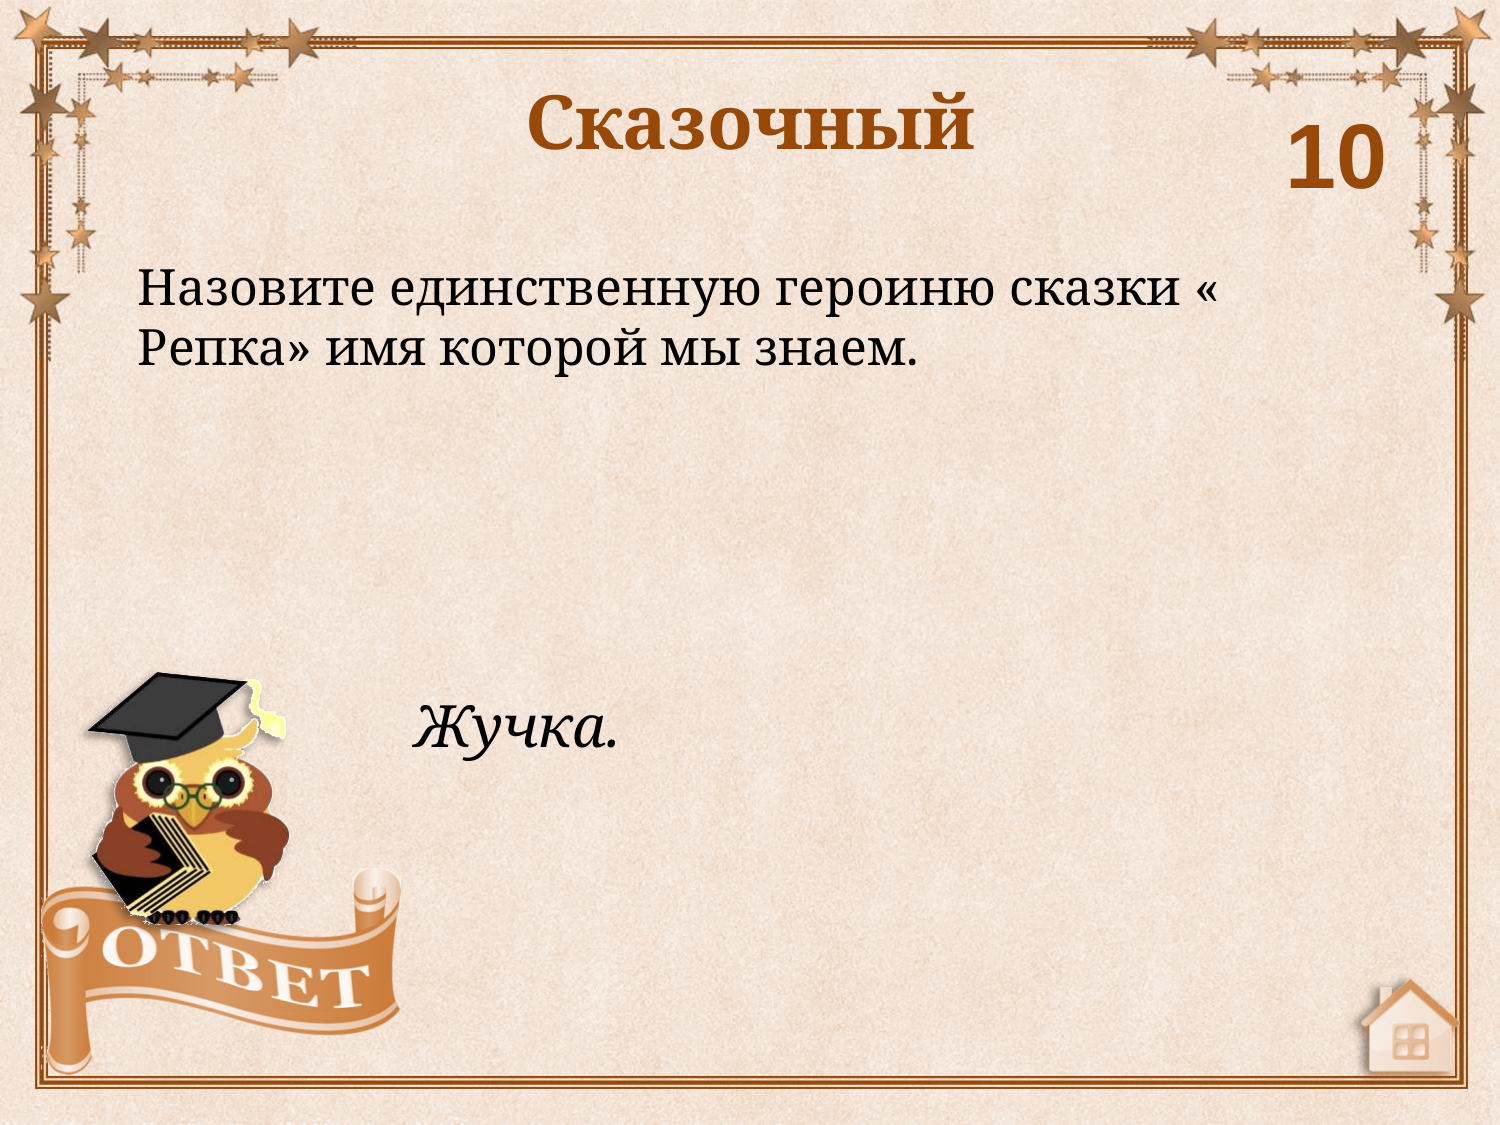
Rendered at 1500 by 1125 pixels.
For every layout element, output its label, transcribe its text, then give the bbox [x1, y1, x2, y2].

text_box Сказочный [301, 66, 1200, 172]
text_box 10 [1266, 89, 1407, 215]
text_box Жучка. [400, 681, 1435, 766]
text_box Назовите единственную героиню сказки « Репка» имя которой мы знаем. [123, 247, 1378, 383]
picture [0, 0, 1500, 1125]
